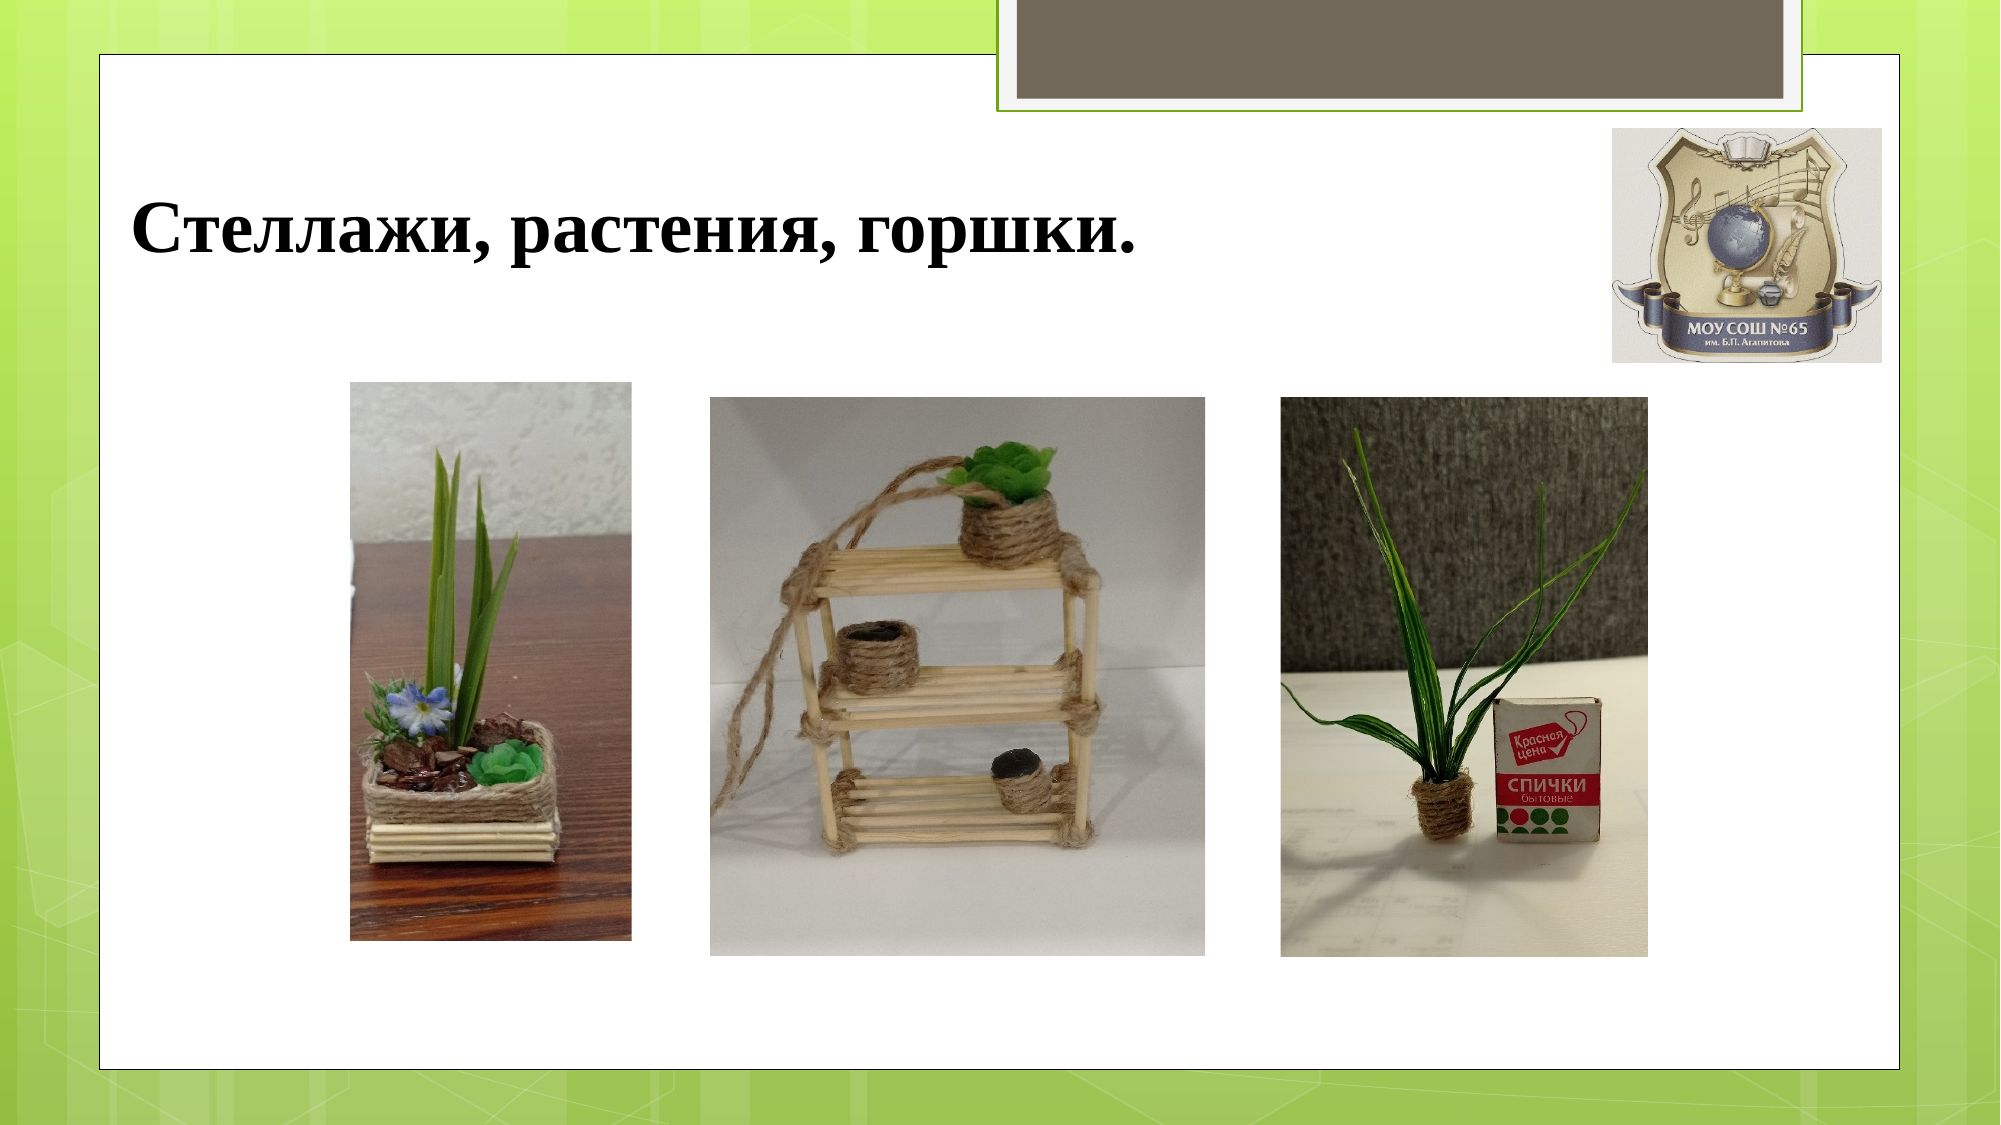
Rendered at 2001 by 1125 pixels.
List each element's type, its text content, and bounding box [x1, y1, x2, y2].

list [349, 381, 632, 942]
title Стеллажи, растения, горшки. [115, 36, 1766, 275]
picture [1280, 397, 1649, 957]
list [709, 397, 1206, 956]
picture [1612, 128, 1883, 363]
